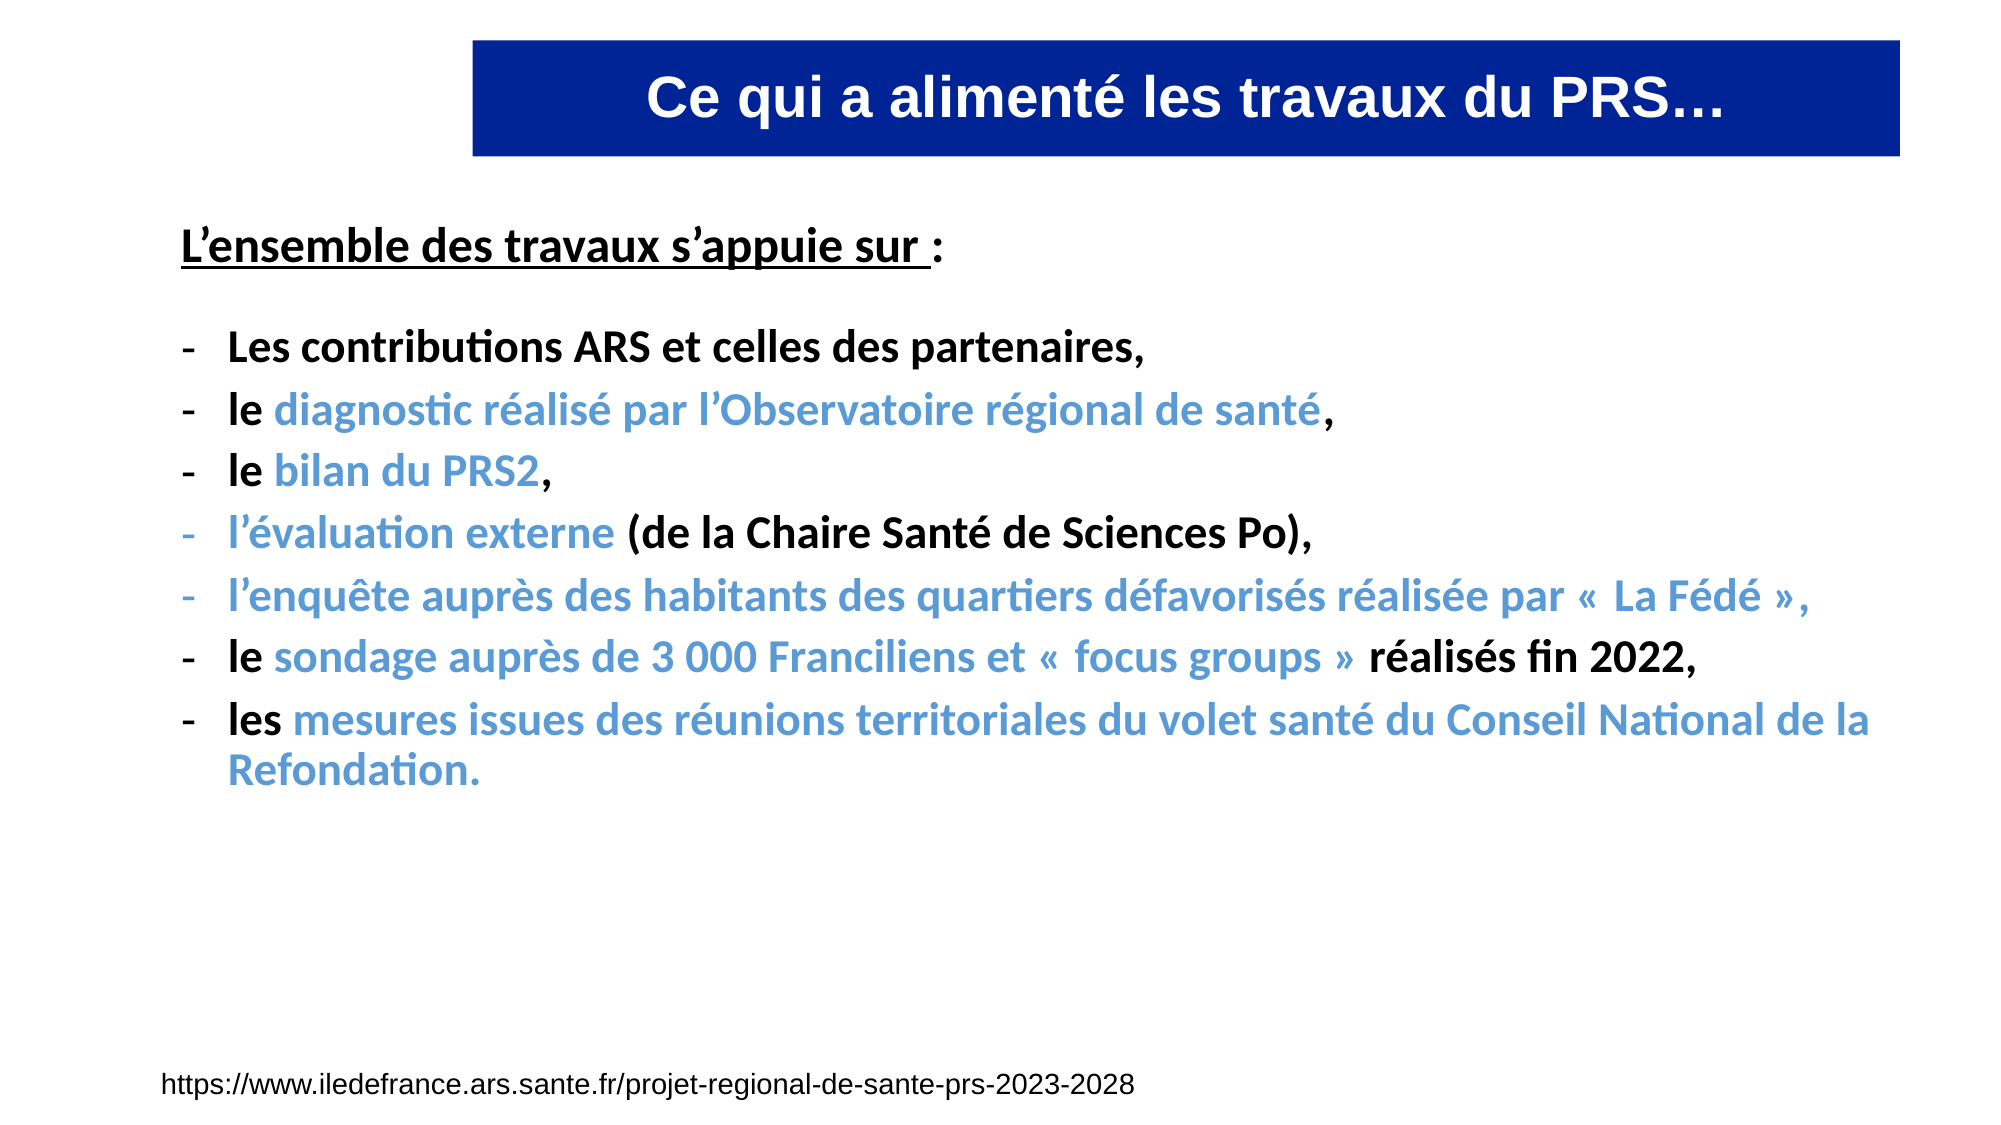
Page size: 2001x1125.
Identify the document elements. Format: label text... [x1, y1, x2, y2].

text_box https://www.iledefrance.ars.sante.fr/projet-regional-de-sante-prs-2023-2028 [145, 1057, 1846, 1108]
list L’ensemble des travaux s’appuie sur : Les contributions ARS et celles des partenaires, le diagnostic réalisé par l’Observatoire régional de santé, le bilan du PRS2, l’évaluation externe (de la Chaire Santé de Sciences Po), l’enquête auprès des habitants des quartiers défavorisés réalisée par « La Fédé », le sondage auprès de 3 000 Franciliens et « focus groups » réalisés fin 2022, les mesures issues des réunions territoriales du volet santé du Conseil National de la Refondation. [145, 211, 1900, 1004]
text_box Ce qui a alimenté les travaux du PRS… [472, 40, 1900, 157]
